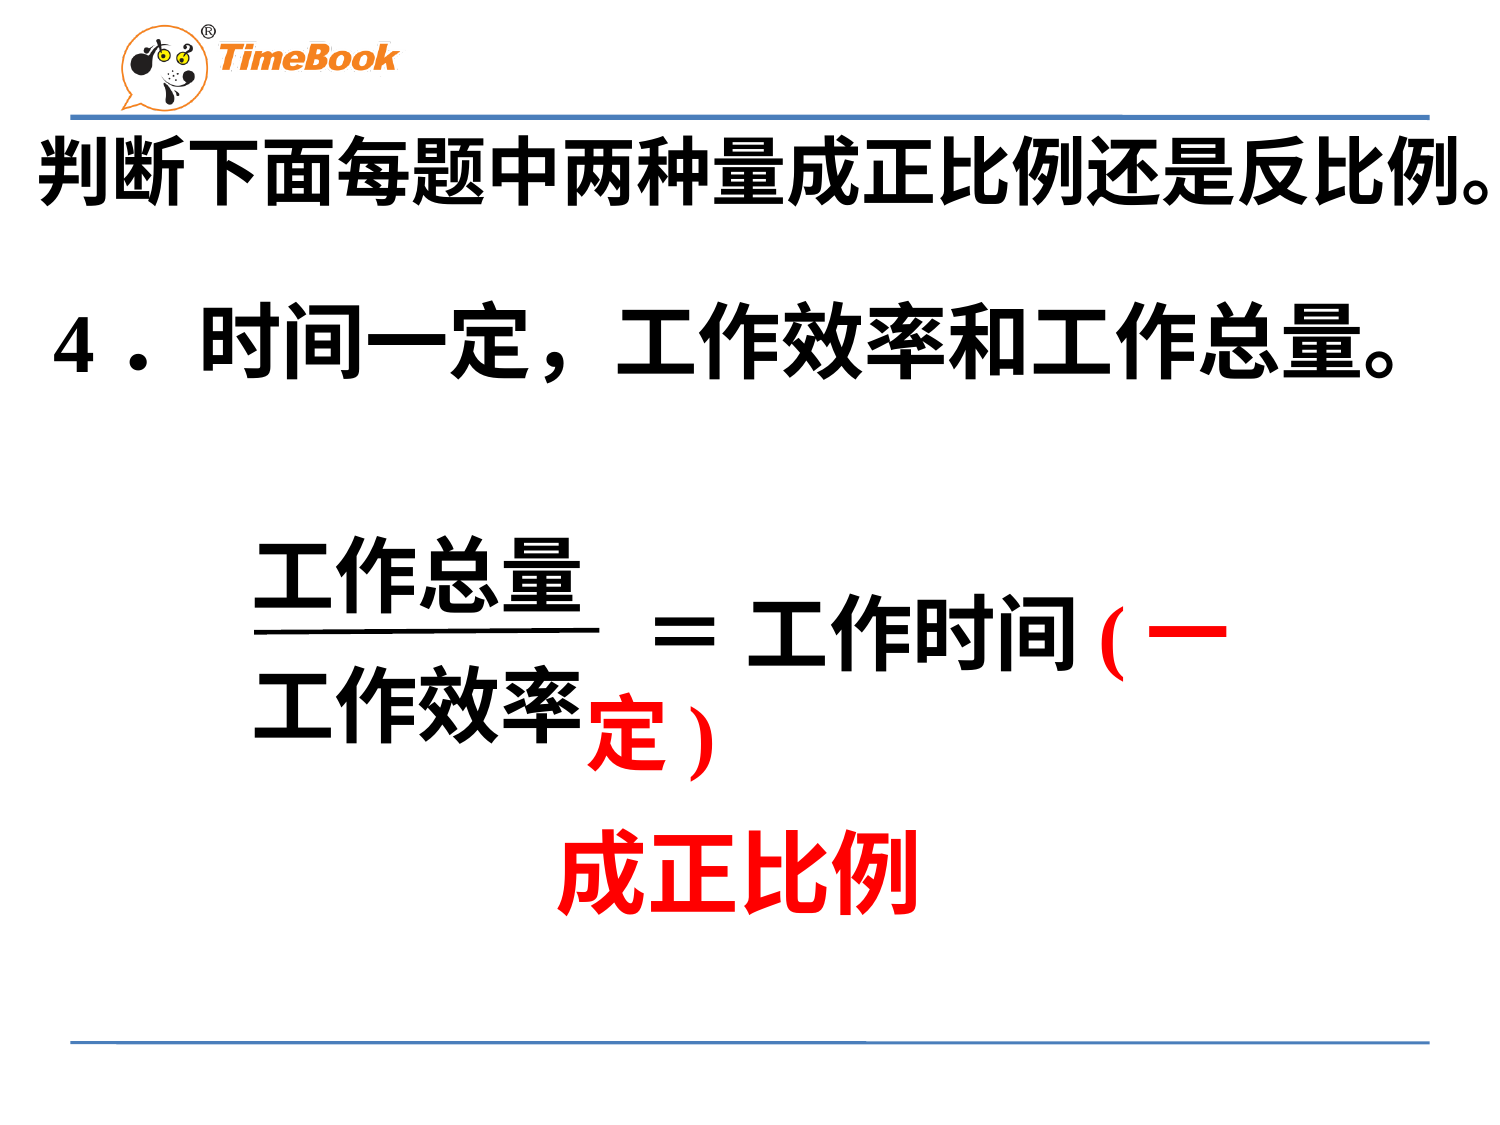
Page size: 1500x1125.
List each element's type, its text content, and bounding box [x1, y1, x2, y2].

text_box 成正比例 [540, 808, 938, 934]
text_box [234, 515, 1301, 762]
text_box 判断下面每题中两种量成正比例还是反比例。 [21, 117, 1500, 222]
picture [118, 22, 408, 113]
text_box 4．时间一定，工作效率和工作总量。 [38, 281, 1500, 396]
